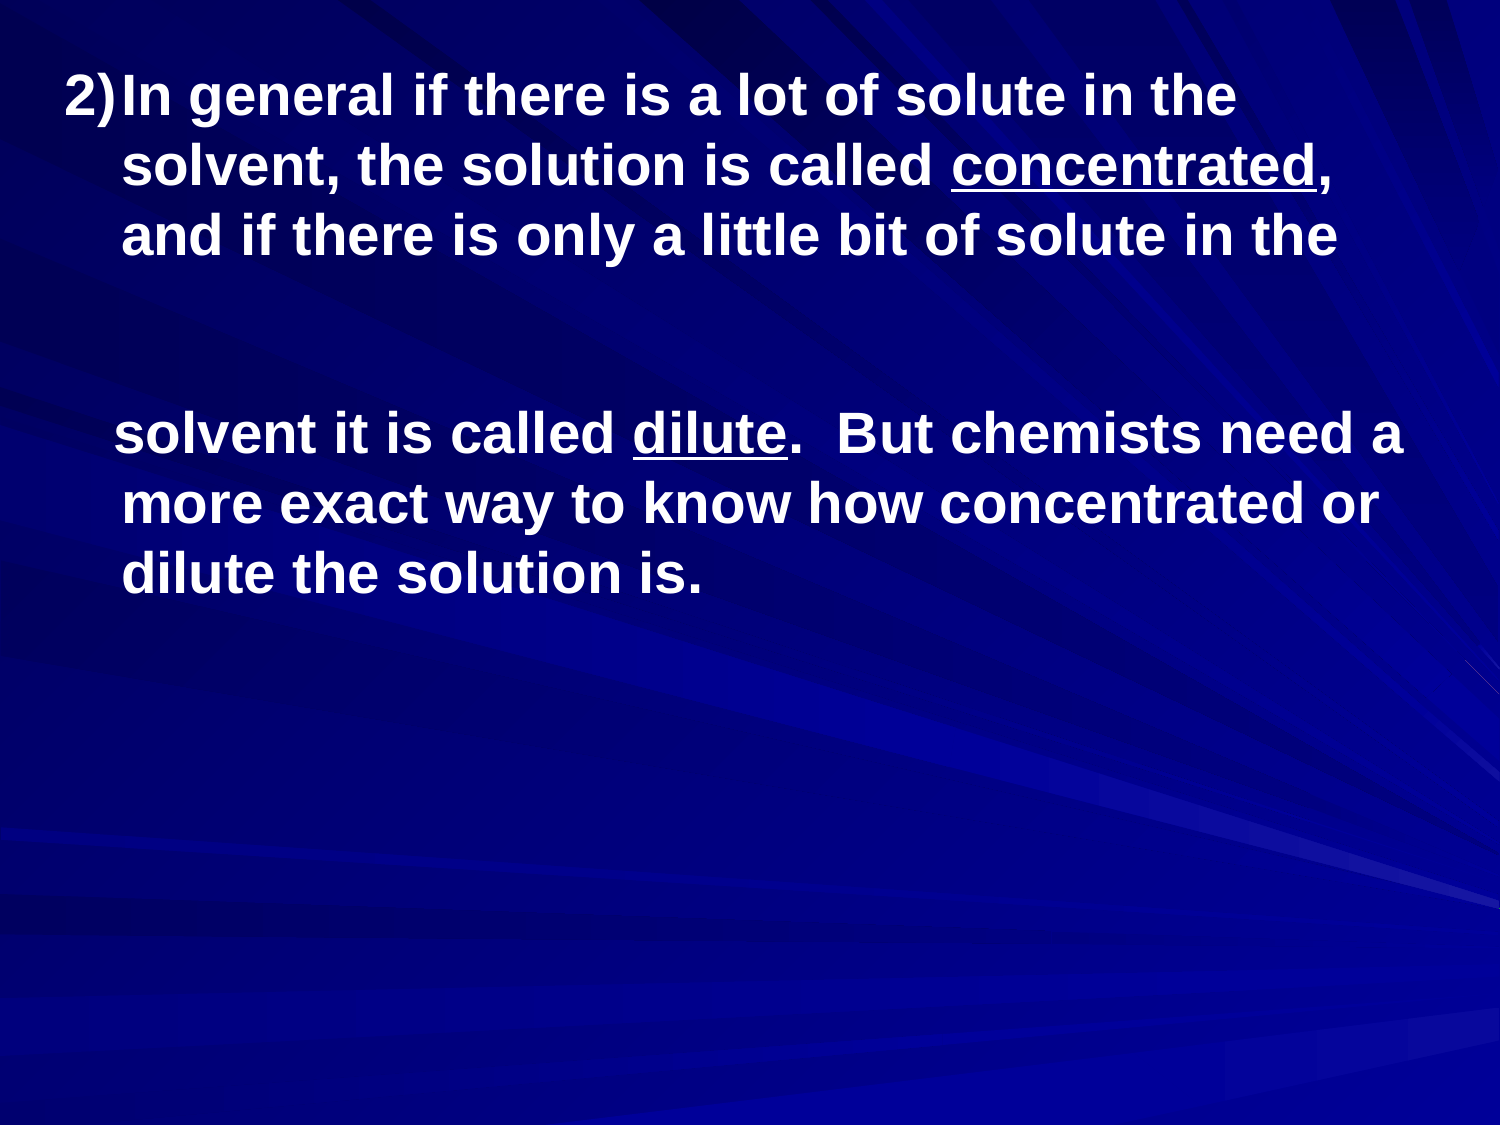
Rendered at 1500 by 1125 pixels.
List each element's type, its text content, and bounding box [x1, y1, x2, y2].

text_box In general if there is a lot of solute in the solvent, the solution is called concentrated, and if there is only a little bit of solute in the solvent it is called dilute. But chemists need a more exact way to know how concentrated or dilute the solution is. [49, 50, 1463, 613]
